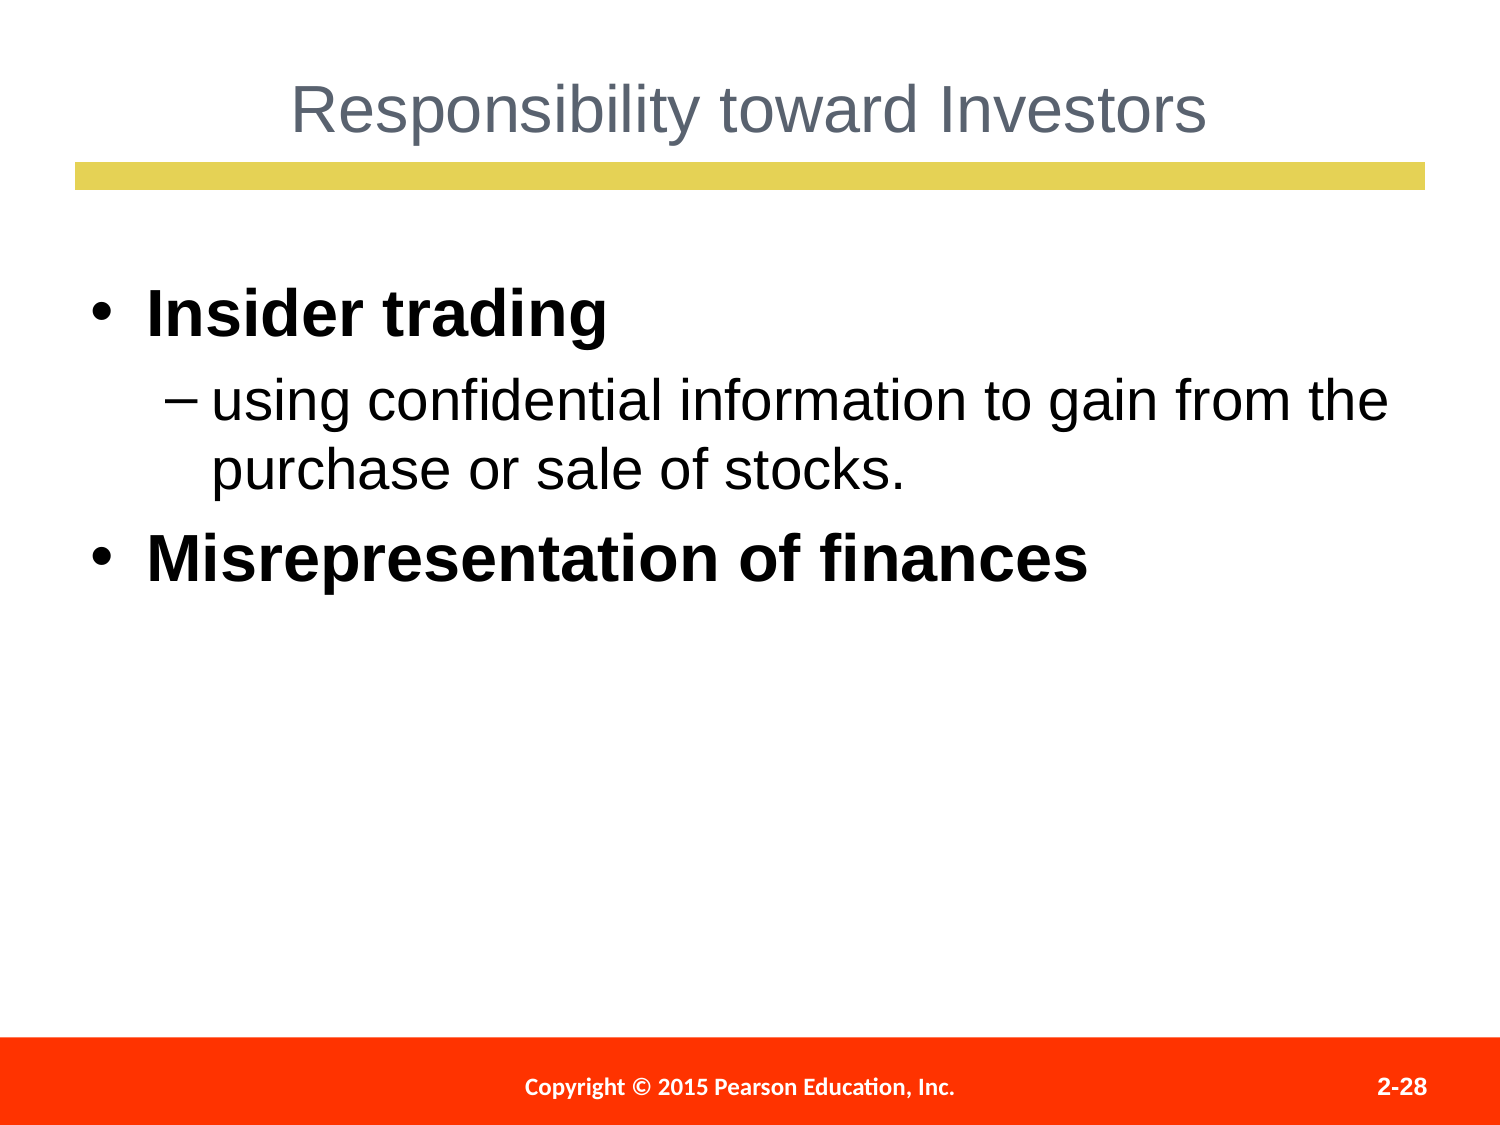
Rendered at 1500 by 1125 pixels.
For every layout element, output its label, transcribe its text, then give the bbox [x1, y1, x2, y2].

list Insider trading using confidential information to gain from the purchase or sale of stocks. Misrepresentation of finances [74, 262, 1426, 1006]
title Responsibility toward Investors [74, 12, 1426, 201]
